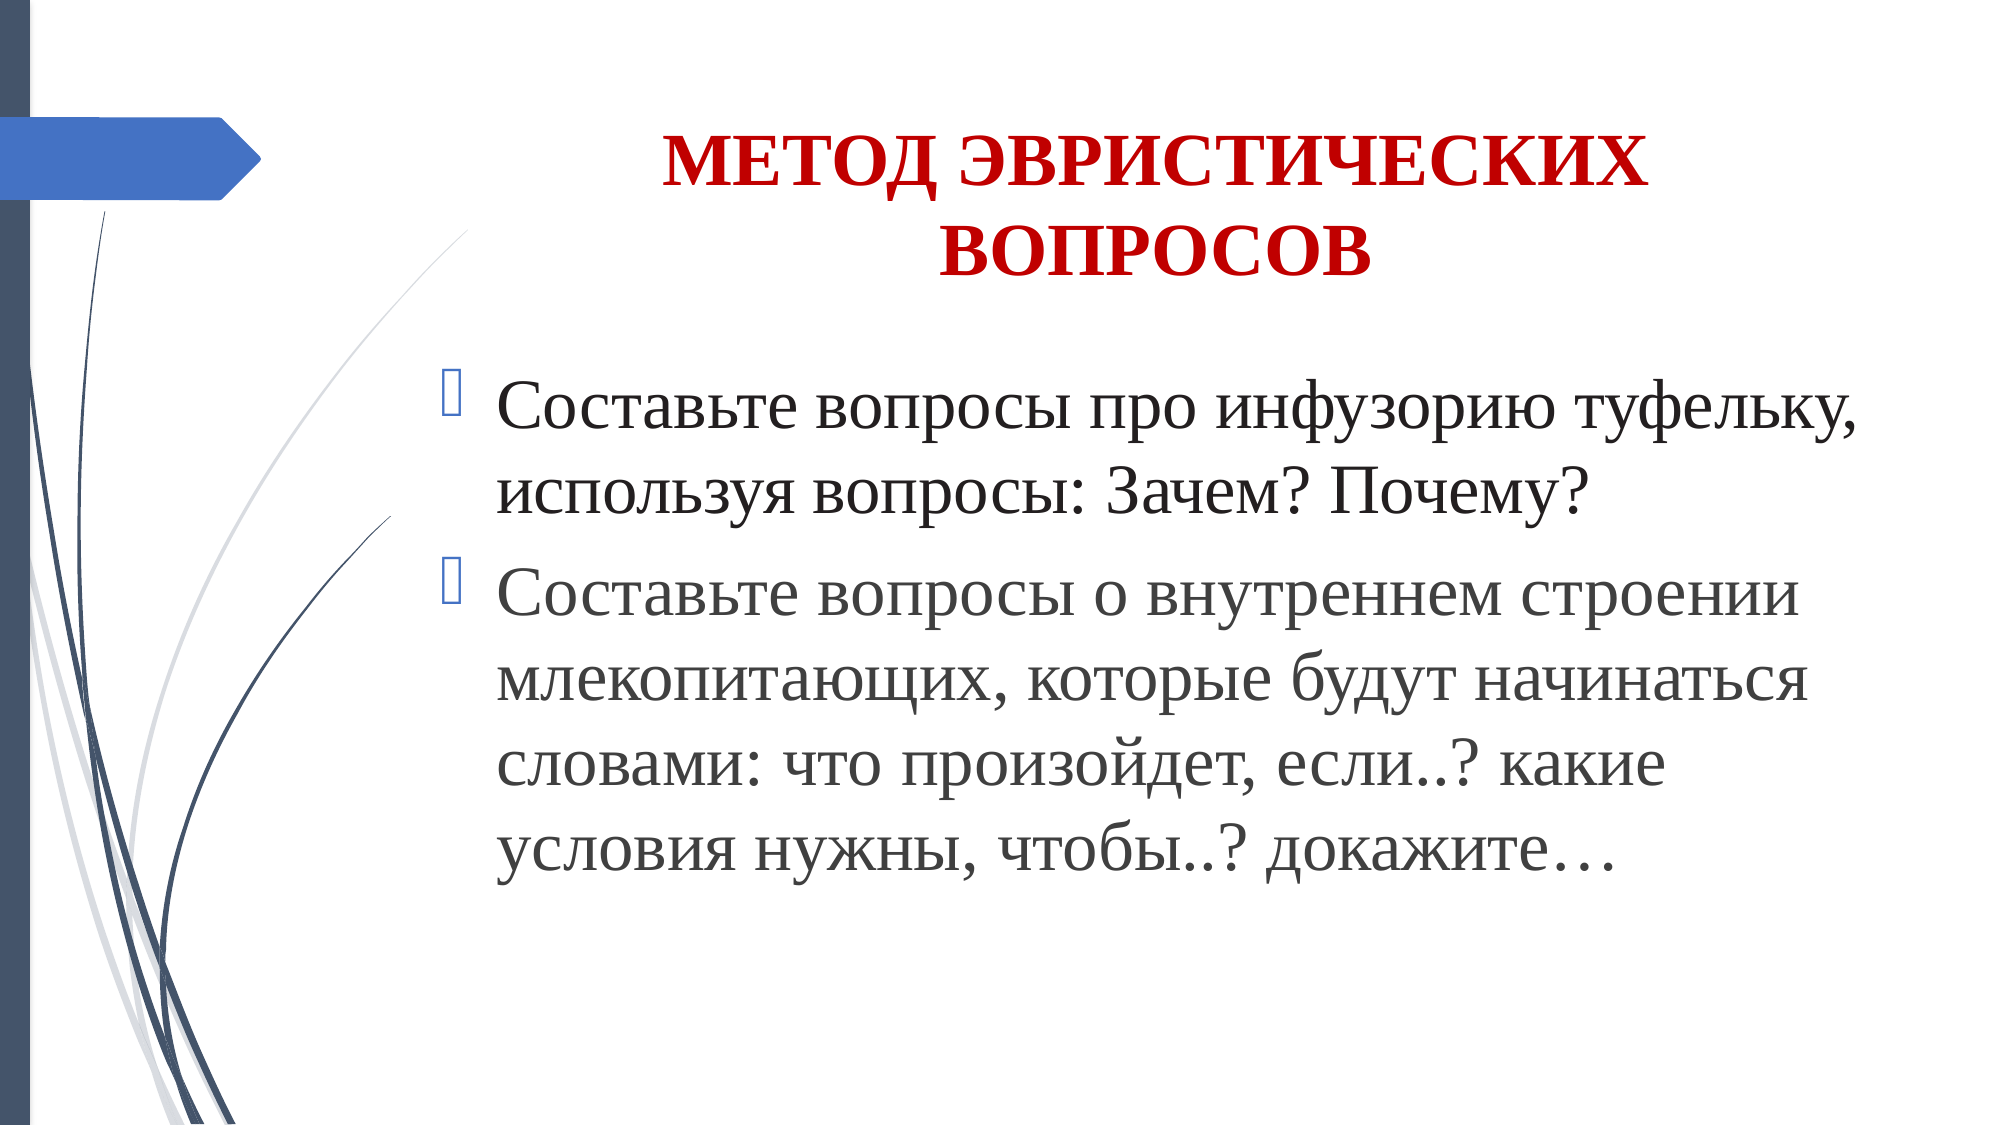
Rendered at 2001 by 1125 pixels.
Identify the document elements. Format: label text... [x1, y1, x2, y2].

title МЕТОД ЭВРИСТИЧЕСКИХ ВОПРОСОВ [425, 102, 1888, 313]
list Составьте вопросы про инфузорию туфельку, используя вопросы: Зачем? Почему? Составьте вопросы о внутреннем строении млекопитающих, которые будут начинаться словами: что произойдет, если..? какие условия нужны, чтобы..? докажите… [424, 350, 1888, 970]
